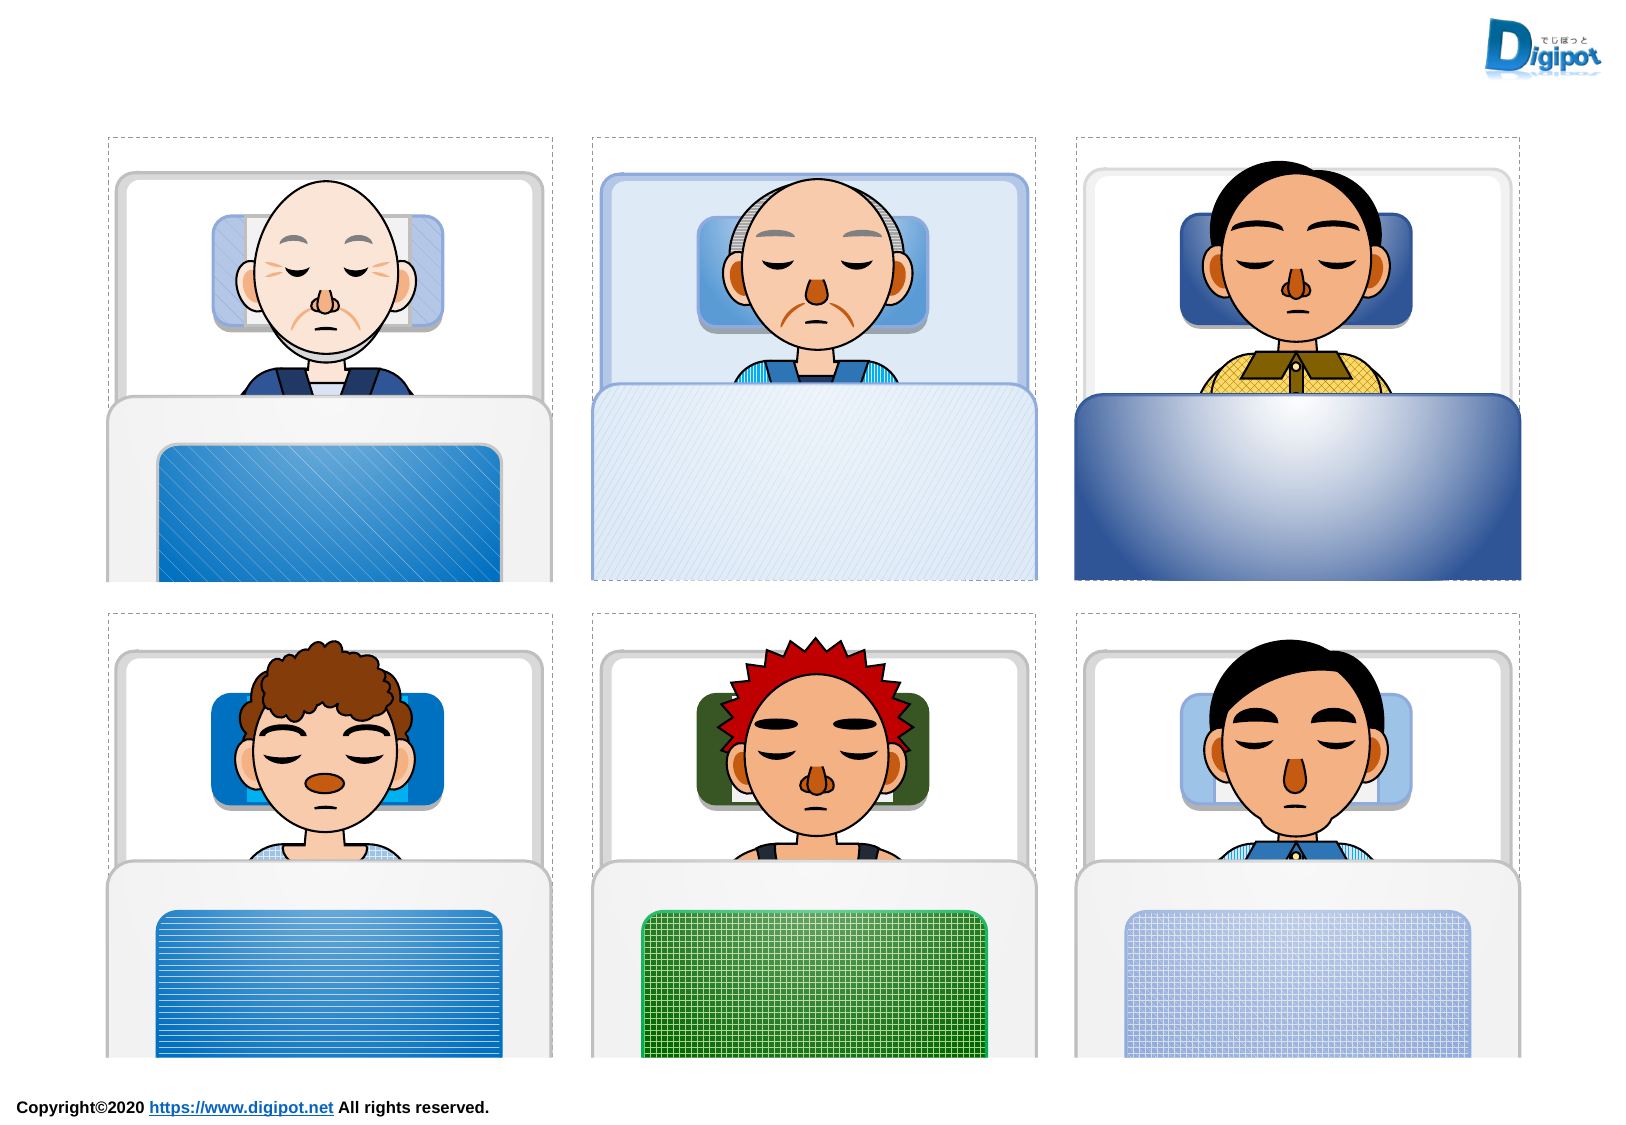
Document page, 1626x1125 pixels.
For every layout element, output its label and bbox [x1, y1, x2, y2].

text_box [107, 641, 551, 1058]
text_box [1075, 640, 1520, 1058]
text_box [107, 172, 552, 583]
text_box [592, 174, 1037, 582]
text_box [592, 638, 1037, 1058]
text_box [1075, 161, 1520, 581]
picture [1485, 18, 1602, 82]
